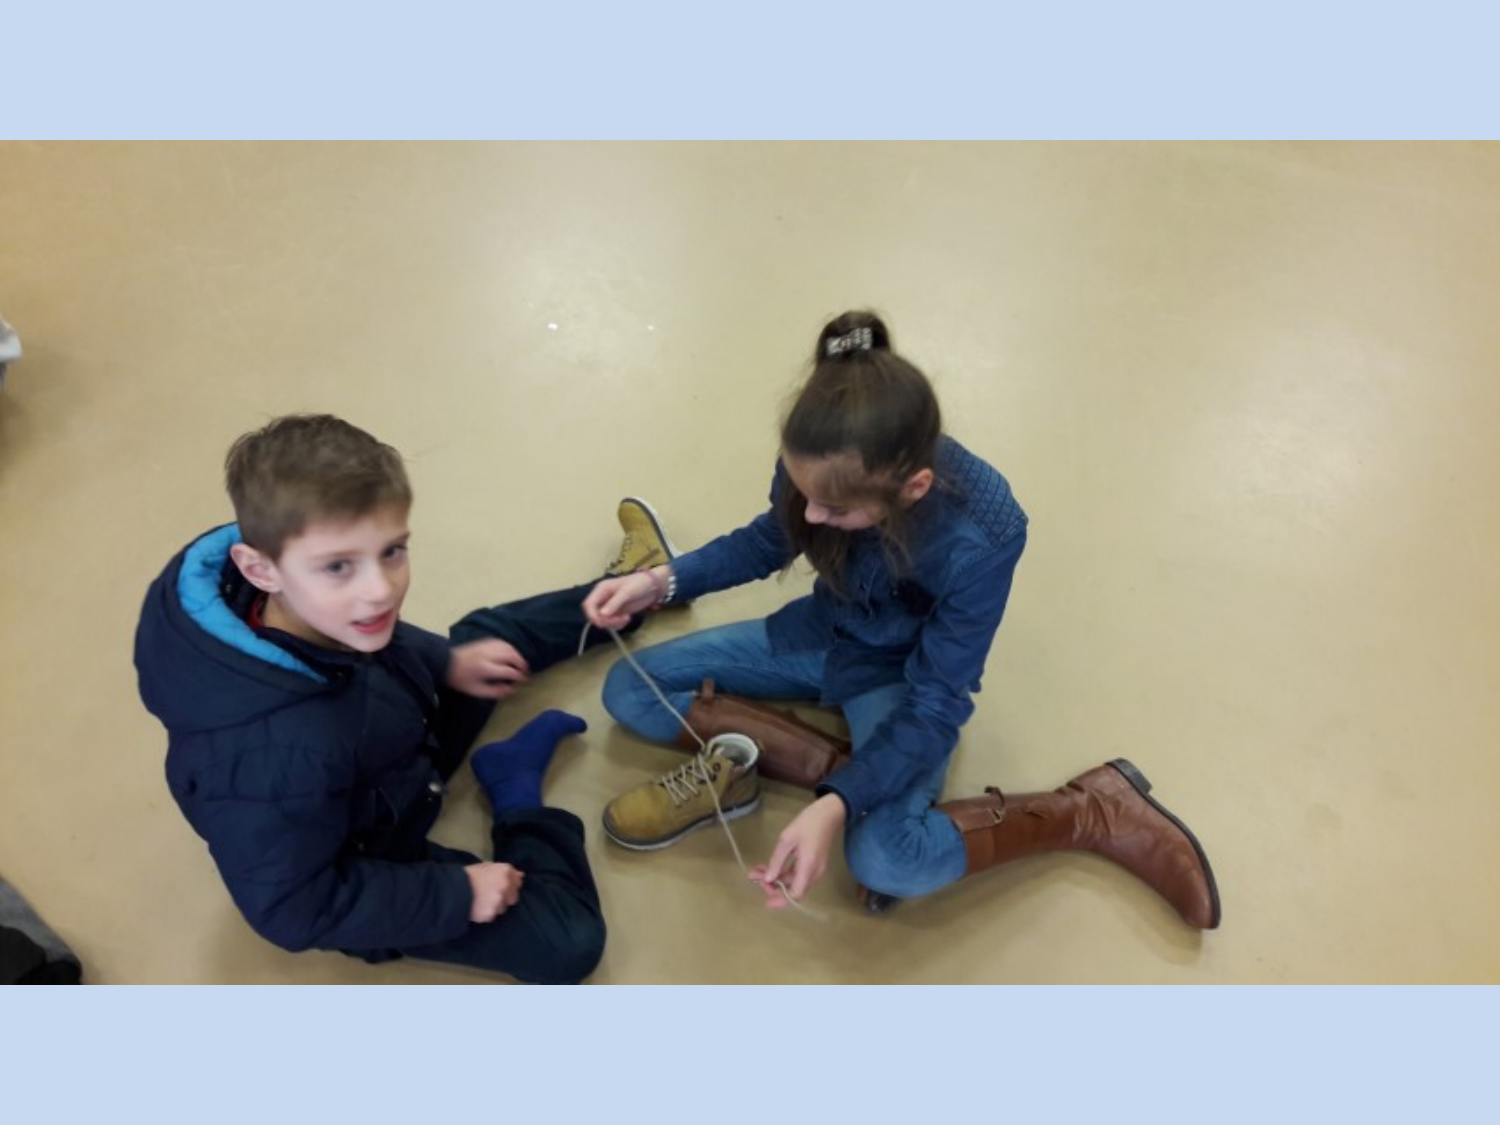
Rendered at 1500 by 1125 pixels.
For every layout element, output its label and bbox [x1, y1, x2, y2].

picture [0, 140, 1500, 985]
